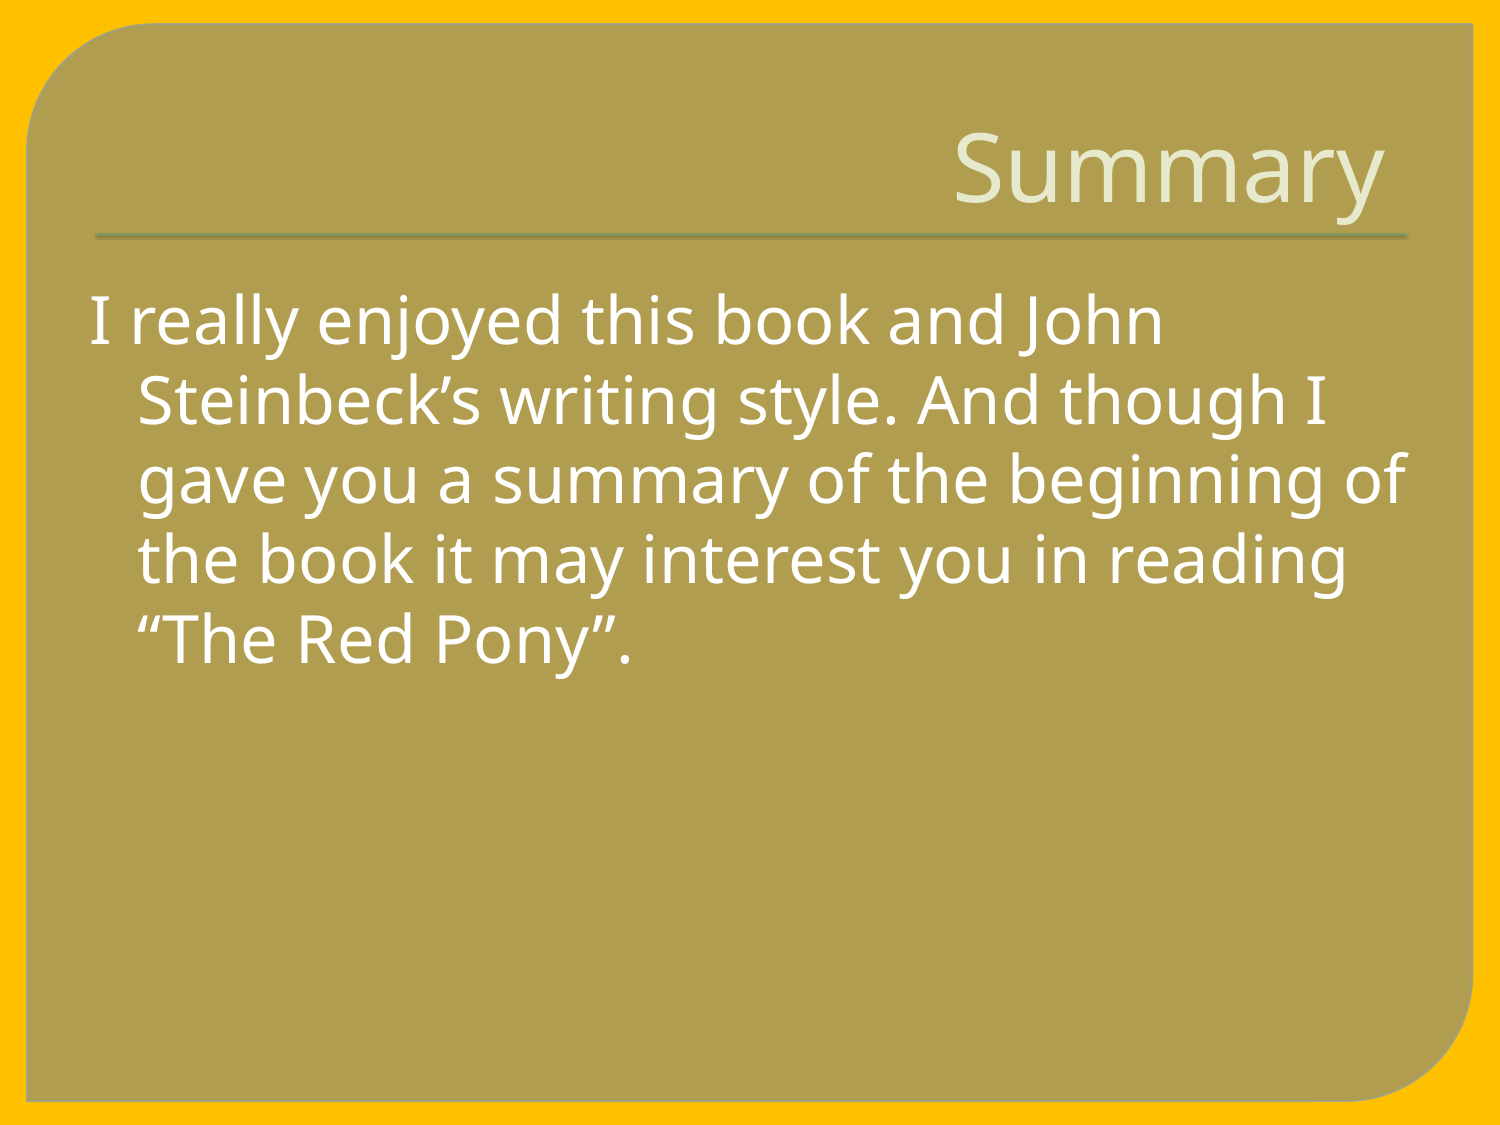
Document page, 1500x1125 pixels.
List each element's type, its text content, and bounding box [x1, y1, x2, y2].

list I really enjoyed this book and John Steinbeck’s writing style. And though I gave you a summary of the beginning of the book it may interest you in reading “The Red Pony”. [75, 270, 1425, 1013]
title Summary [75, 41, 1425, 230]
